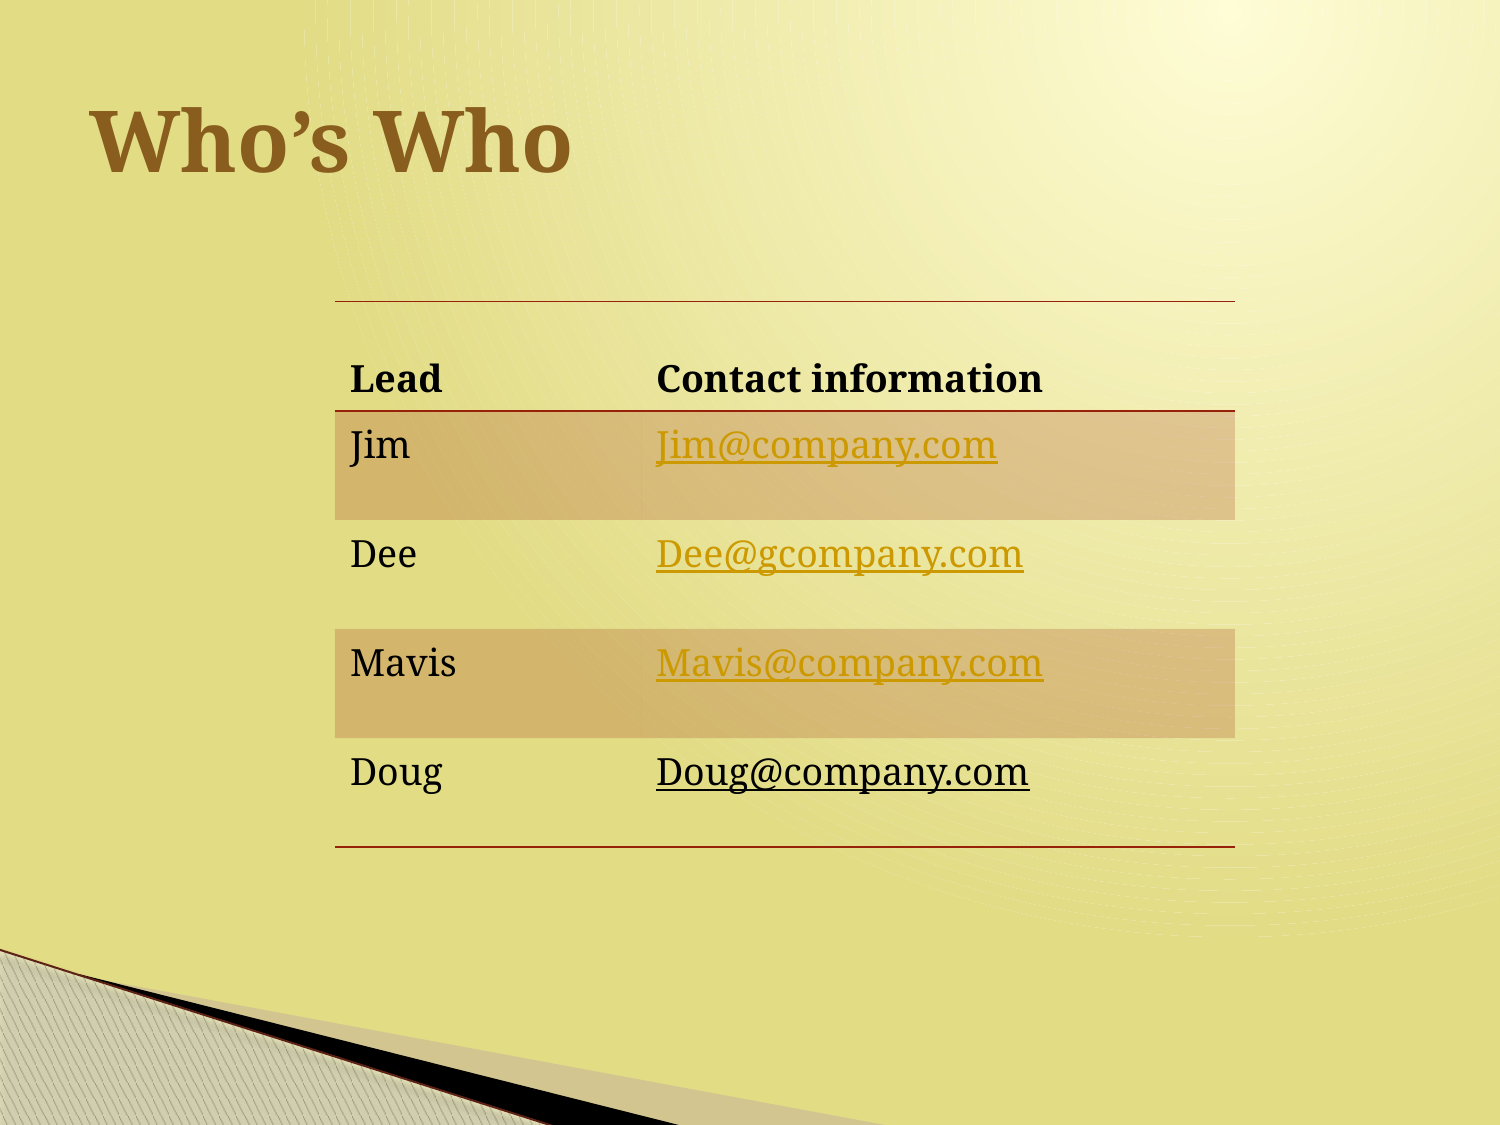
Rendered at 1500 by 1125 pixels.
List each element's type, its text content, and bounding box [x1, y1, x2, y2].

table_cell Dee@gcompany.com [641, 520, 1235, 629]
title Who’s Who [75, 45, 1425, 233]
table_cell Jim [335, 412, 641, 520]
table_cell Dee [335, 520, 641, 629]
table_cell Doug@company.com [641, 738, 1235, 846]
table_cell Doug [335, 738, 641, 846]
table_header Lead [335, 302, 641, 410]
table_cell Jim@company.com [641, 412, 1235, 520]
table_header Contact information [641, 302, 1235, 410]
table_cell Mavis [335, 629, 641, 738]
table_cell Mavis@company.com [641, 629, 1235, 738]
